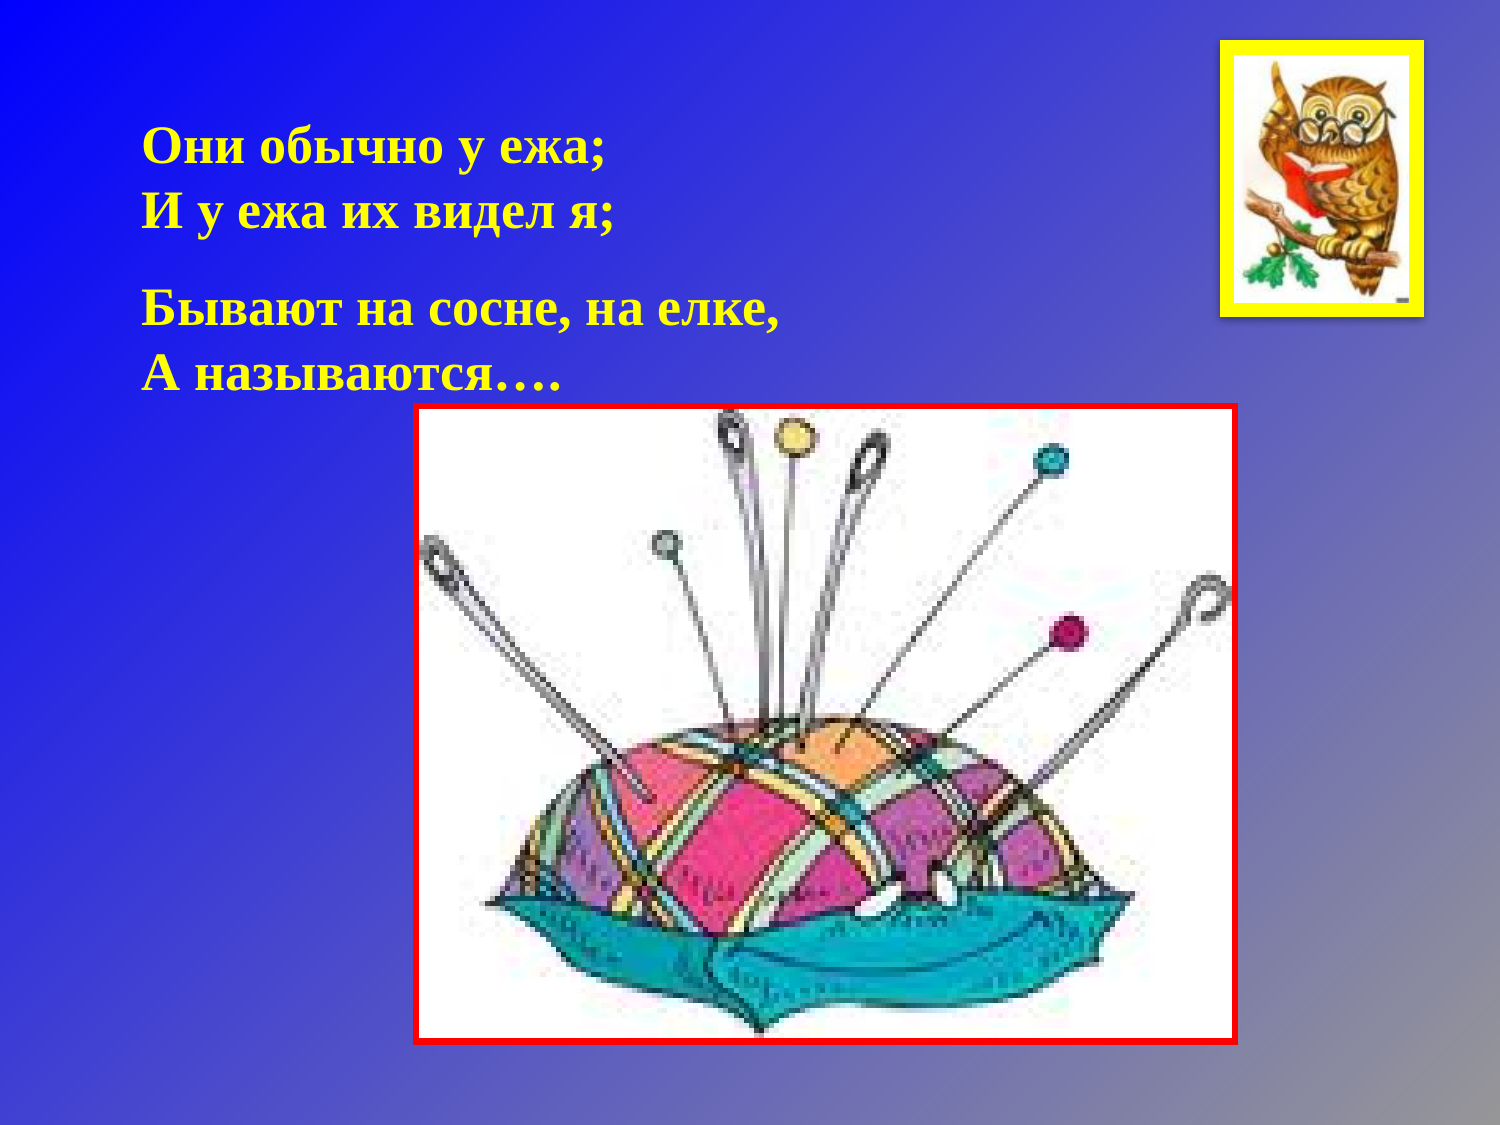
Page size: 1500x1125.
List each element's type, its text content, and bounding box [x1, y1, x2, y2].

picture [1234, 54, 1410, 304]
picture [418, 408, 1232, 1039]
text_box Они обычно у ежа; И у ежа их видел я; Бывают на сосне, на елке, А называются…. [126, 101, 796, 409]
